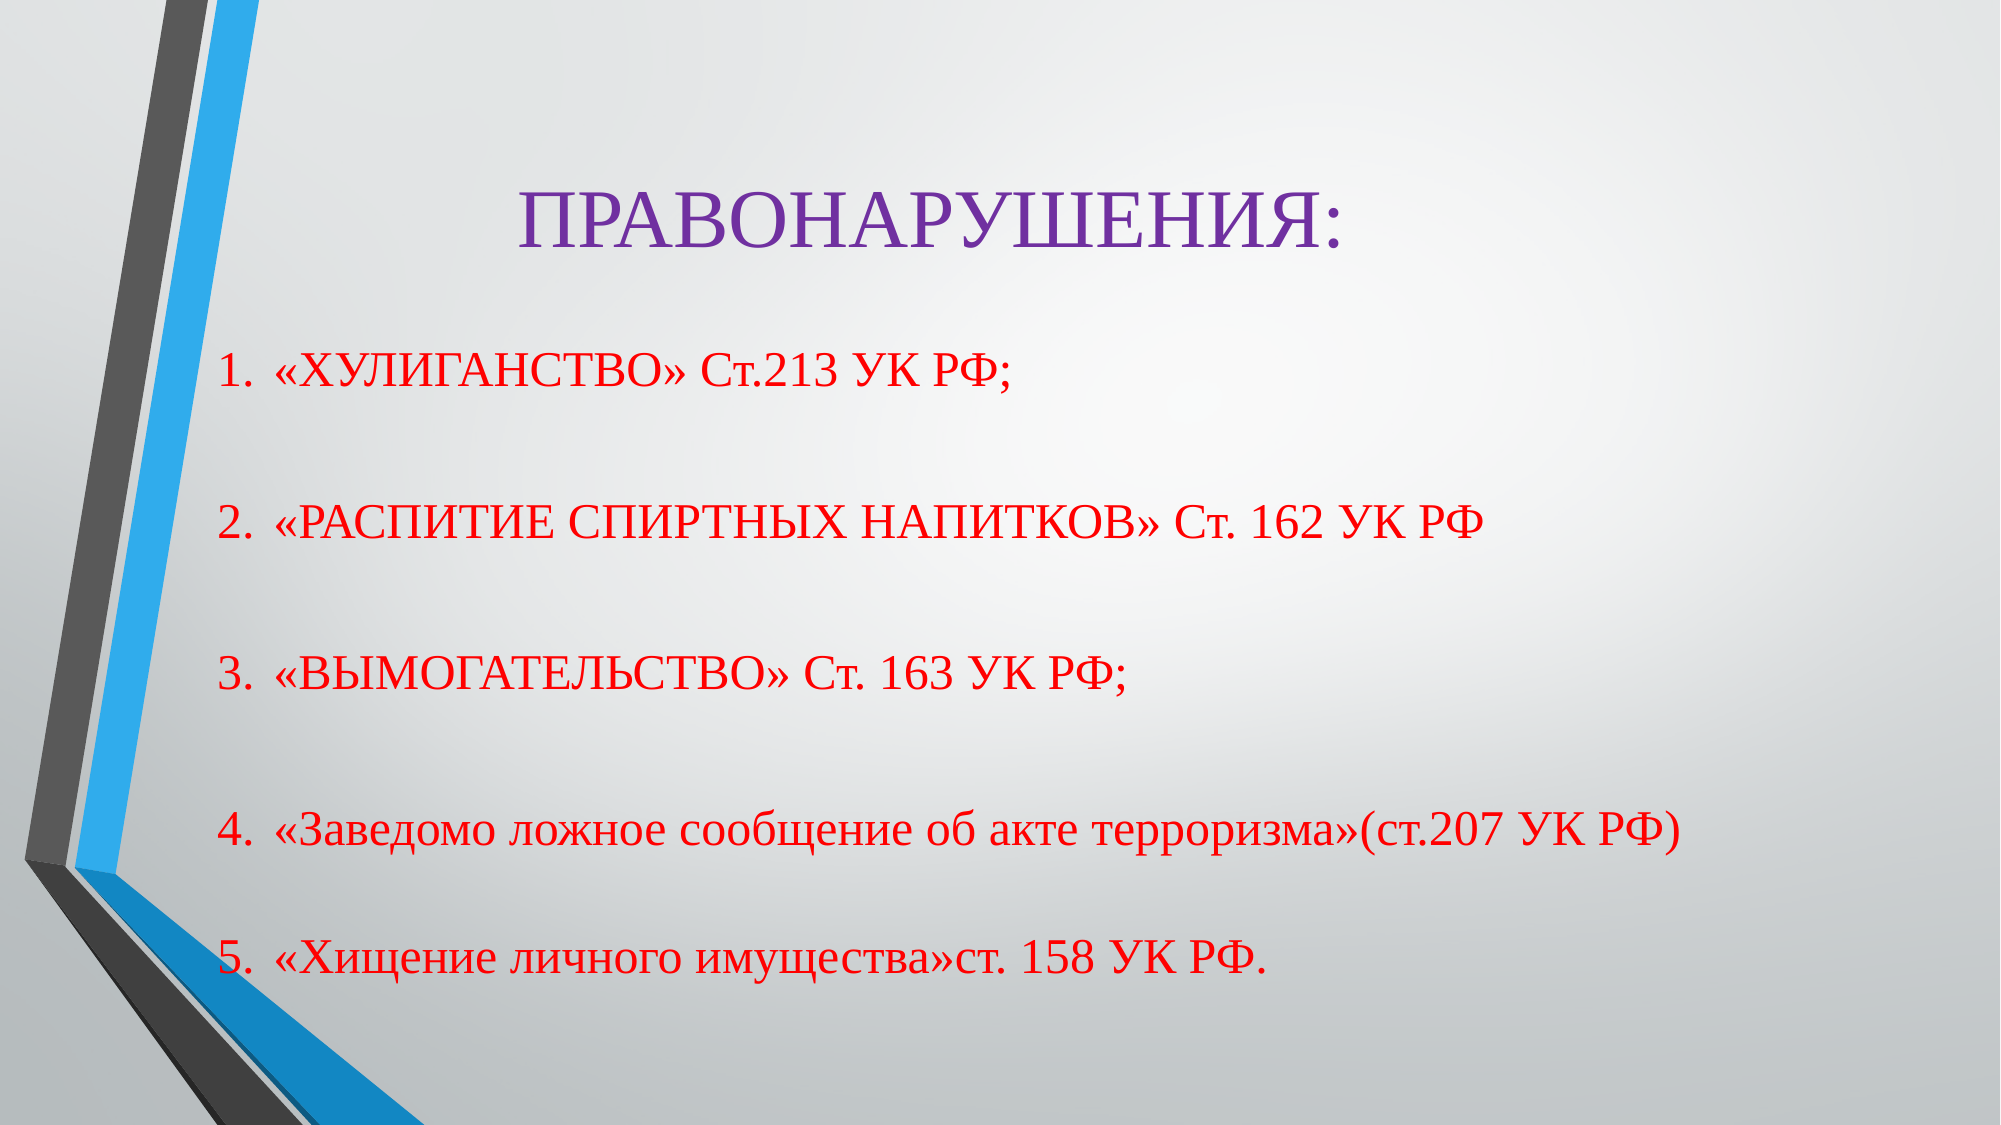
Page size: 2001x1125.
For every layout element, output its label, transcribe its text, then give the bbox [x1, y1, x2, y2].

text_box «ХУЛИГАНСТВО» Ст.213 УК РФ; «РАСПИТИЕ СПИРТНЫХ НАПИТКОВ» Ст. 162 УК РФ «ВЫМОГАТЕЛЬСТВО» Ст. 163 УК РФ; «Заведомо ложное сообщение об акте терроризма»(ст.207 УК РФ) «Хищение личного имущества»ст. 158 УК РФ. [202, 329, 1719, 991]
text_box ПРАВОНАРУШЕНИЯ: [484, 156, 1380, 272]
